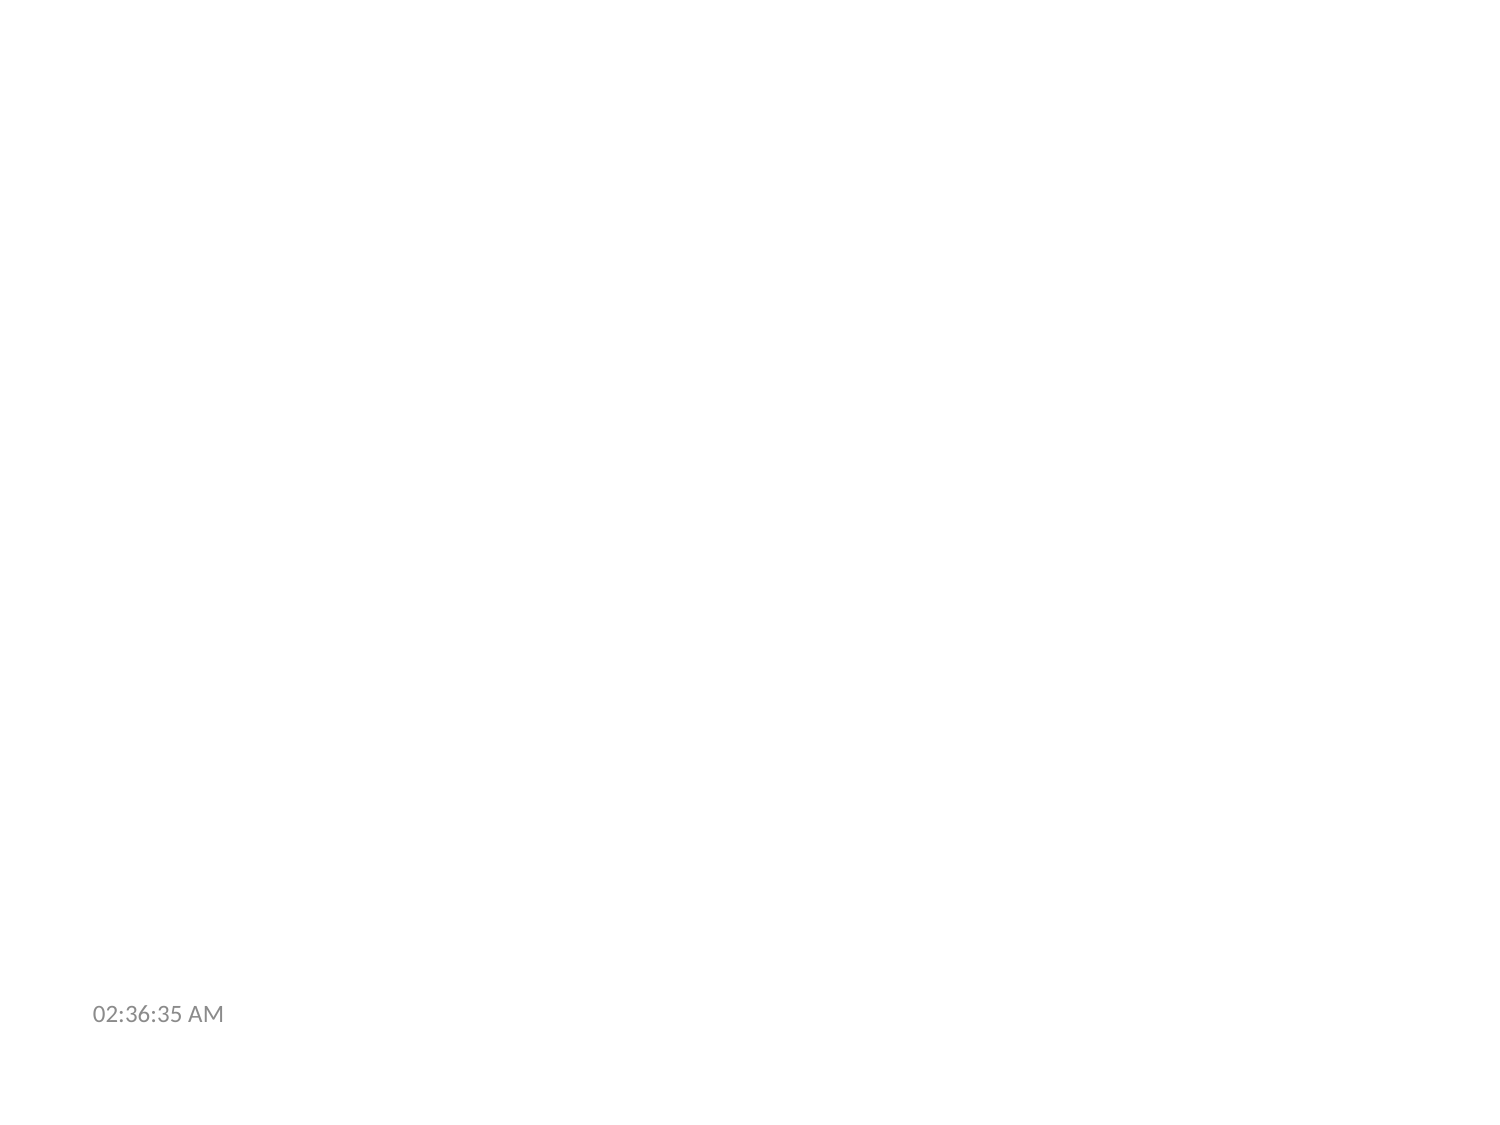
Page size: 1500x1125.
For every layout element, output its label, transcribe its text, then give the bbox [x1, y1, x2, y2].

text_box 3:35:09 PM [77, 982, 428, 1043]
